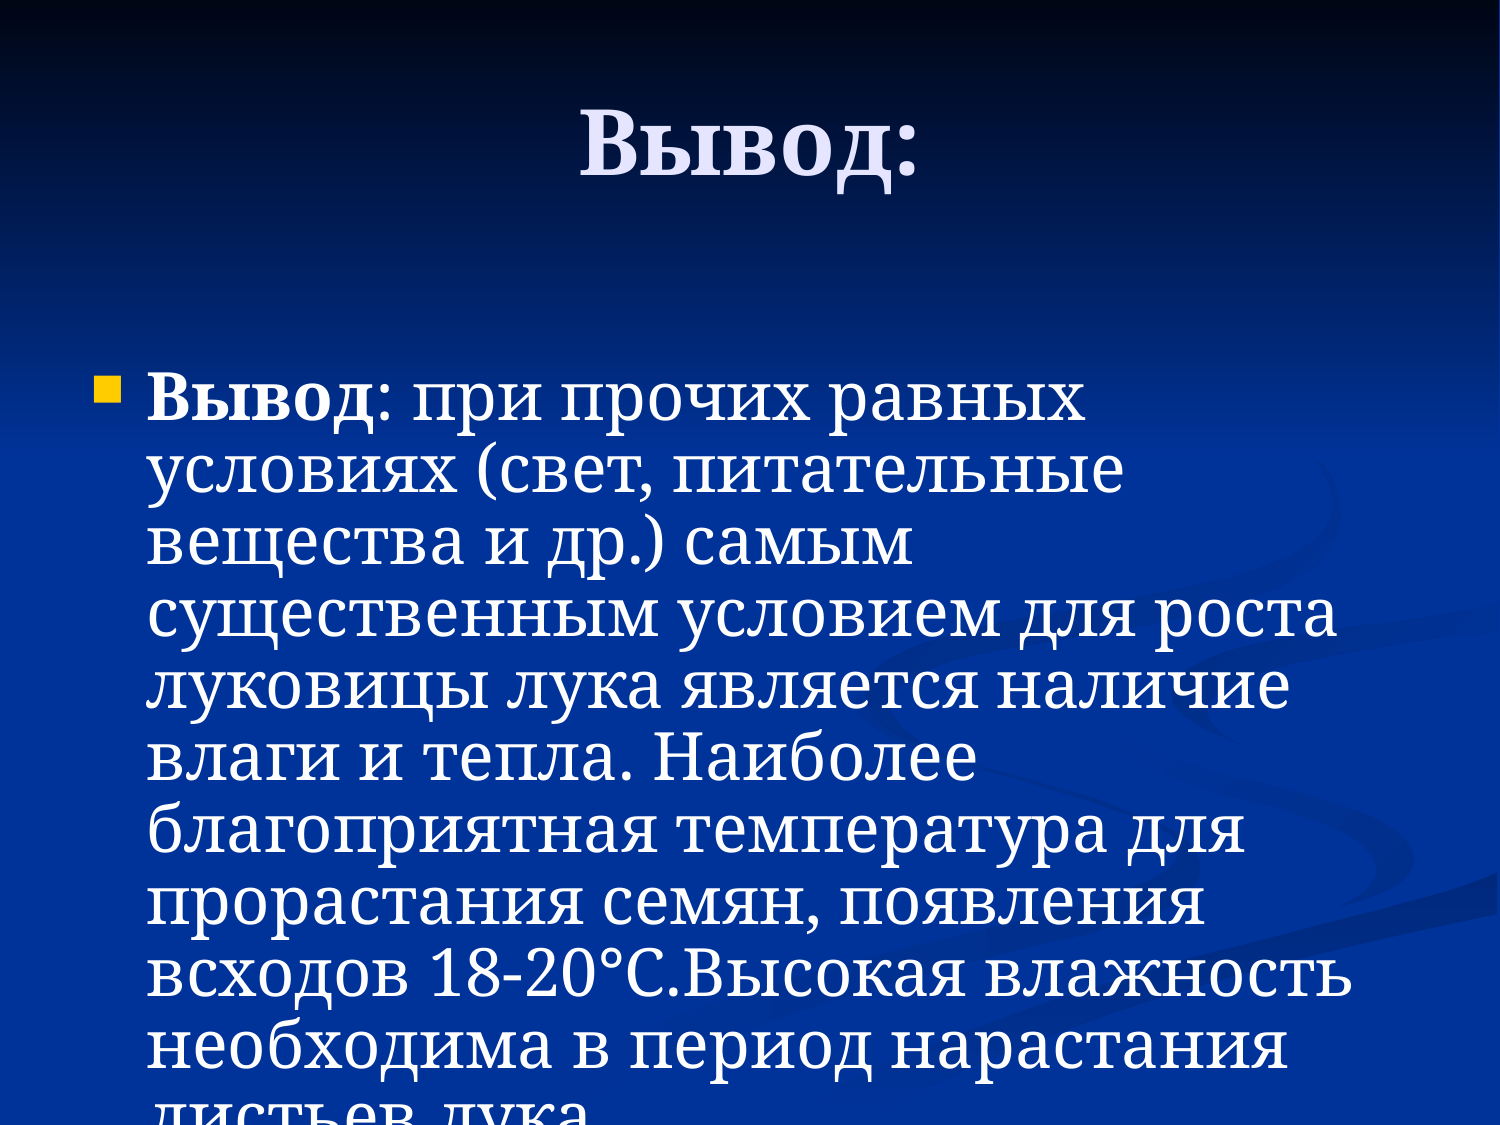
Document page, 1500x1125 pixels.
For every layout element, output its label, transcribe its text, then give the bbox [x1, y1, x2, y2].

list Вывод: при прочих равных условиях (свет, питательные вещества и др.) самым существенным условием для роста луковицы лука является наличие влаги и тепла. Наиболее благоприятная температура для прорастания семян, появления всходов 18-20°С.Высокая влажность необходима в период нарастания листьев лука. [74, 262, 1426, 1006]
title Вывод: [74, 44, 1426, 233]
